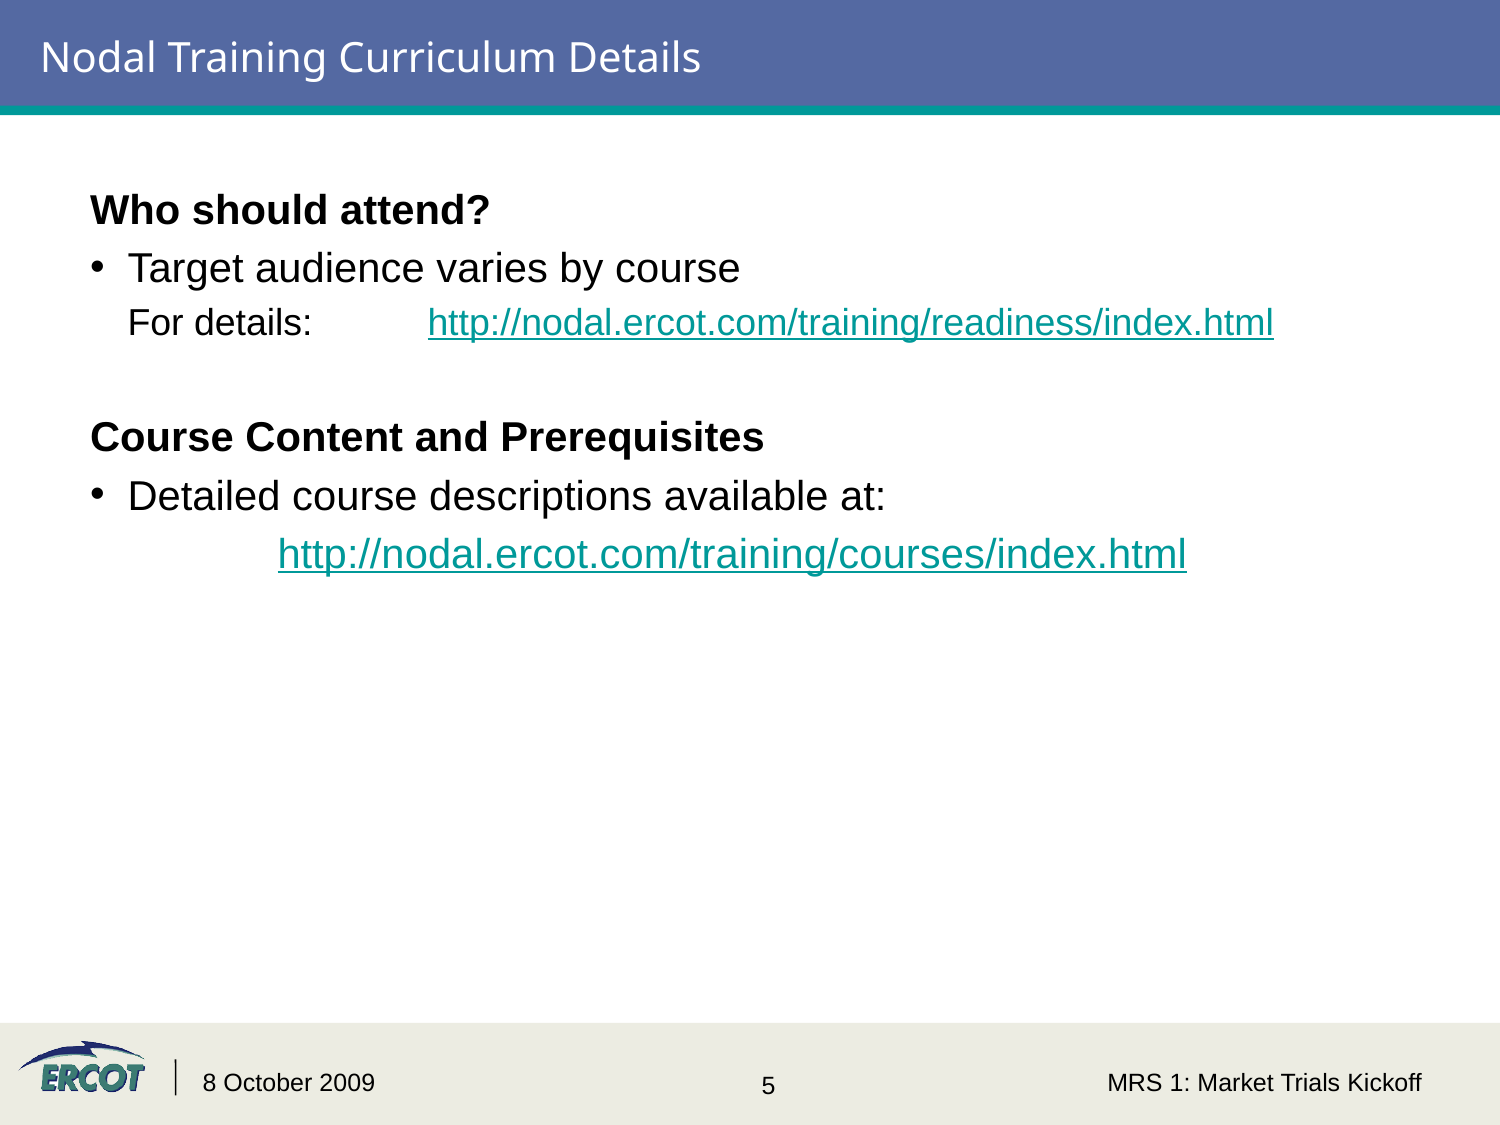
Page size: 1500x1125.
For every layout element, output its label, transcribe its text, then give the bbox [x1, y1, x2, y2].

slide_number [187, 1059, 538, 1125]
list Who should attend? Target audience varies by course For details: http://nodal.ercot.com/training/readiness/index.html Course Content and Prerequisites Detailed course descriptions available at: http://nodal.ercot.com/training/courses/index.html [74, 174, 1426, 951]
title Nodal Training Curriculum Details [24, 0, 1451, 113]
picture [10, 1031, 151, 1111]
footer MRS 1: Market Trials Kickoff [1024, 1059, 1438, 1125]
